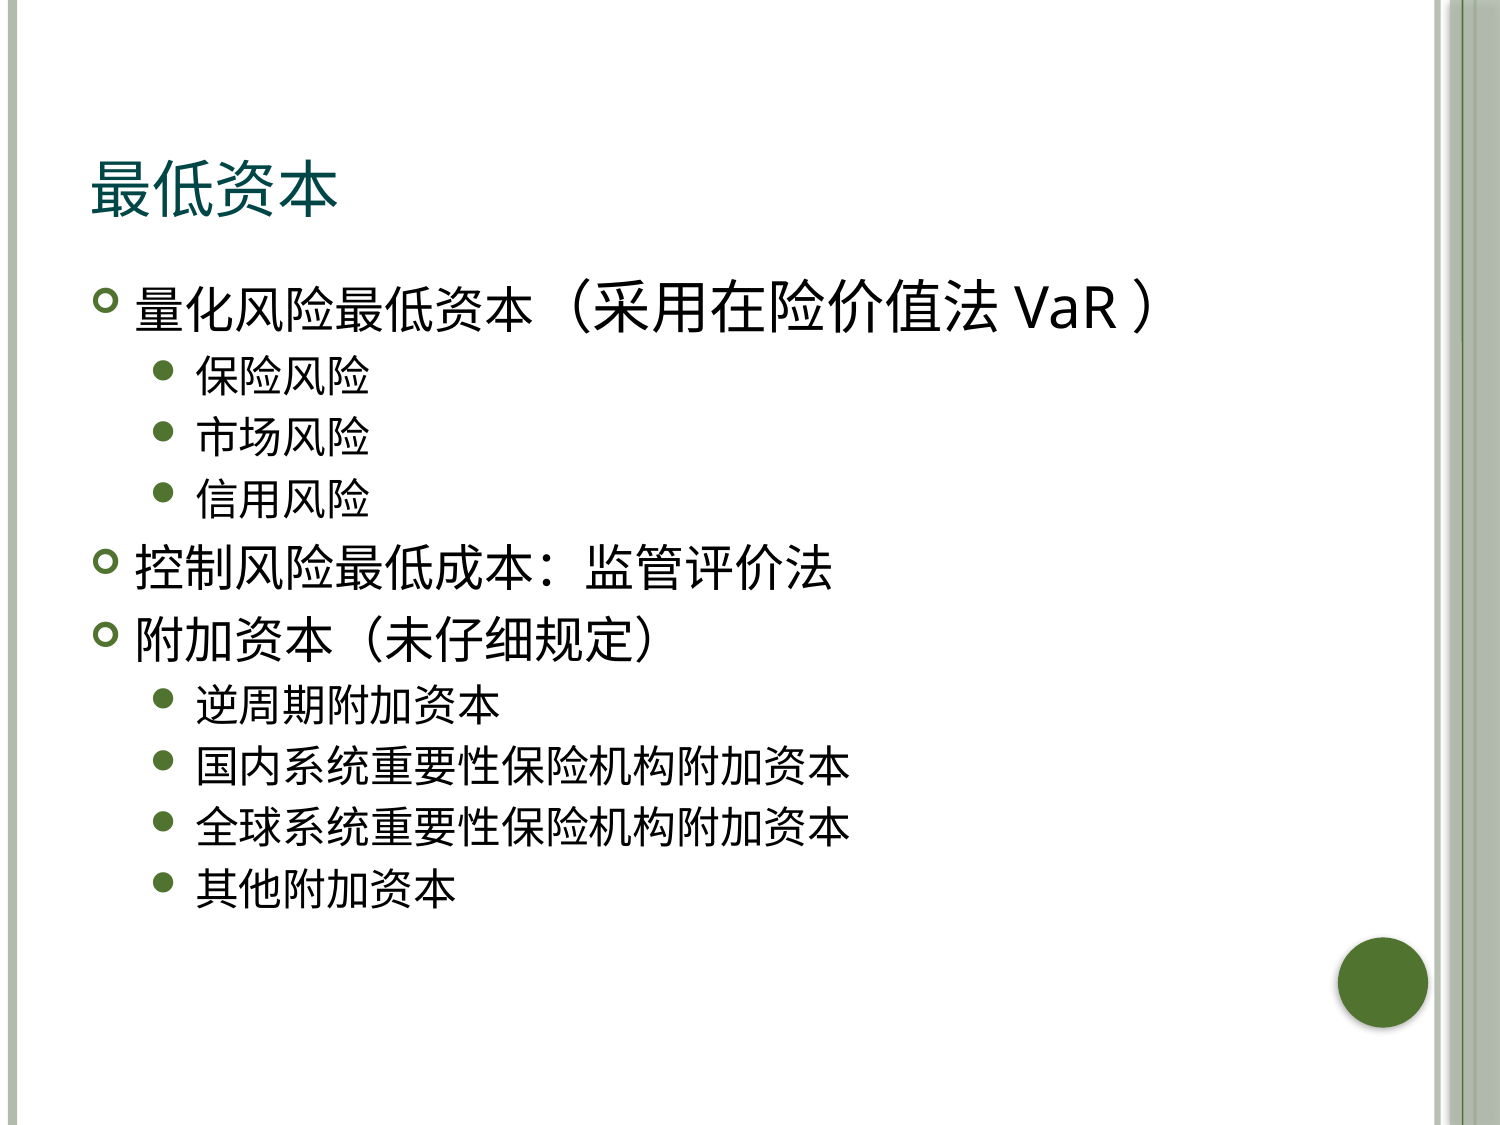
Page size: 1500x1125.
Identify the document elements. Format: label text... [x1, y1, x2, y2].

list 量化风险最低资本（采用在险价值法VaR） 保险风险 市场风险 信用风险 控制风险最低成本：监管评价法 附加资本（未仔细规定） 逆周期附加资本 国内系统重要性保险机构附加资本 全球系统重要性保险机构附加资本 其他附加资本 [74, 262, 1301, 1063]
title 最低资本 [75, 45, 1300, 233]
